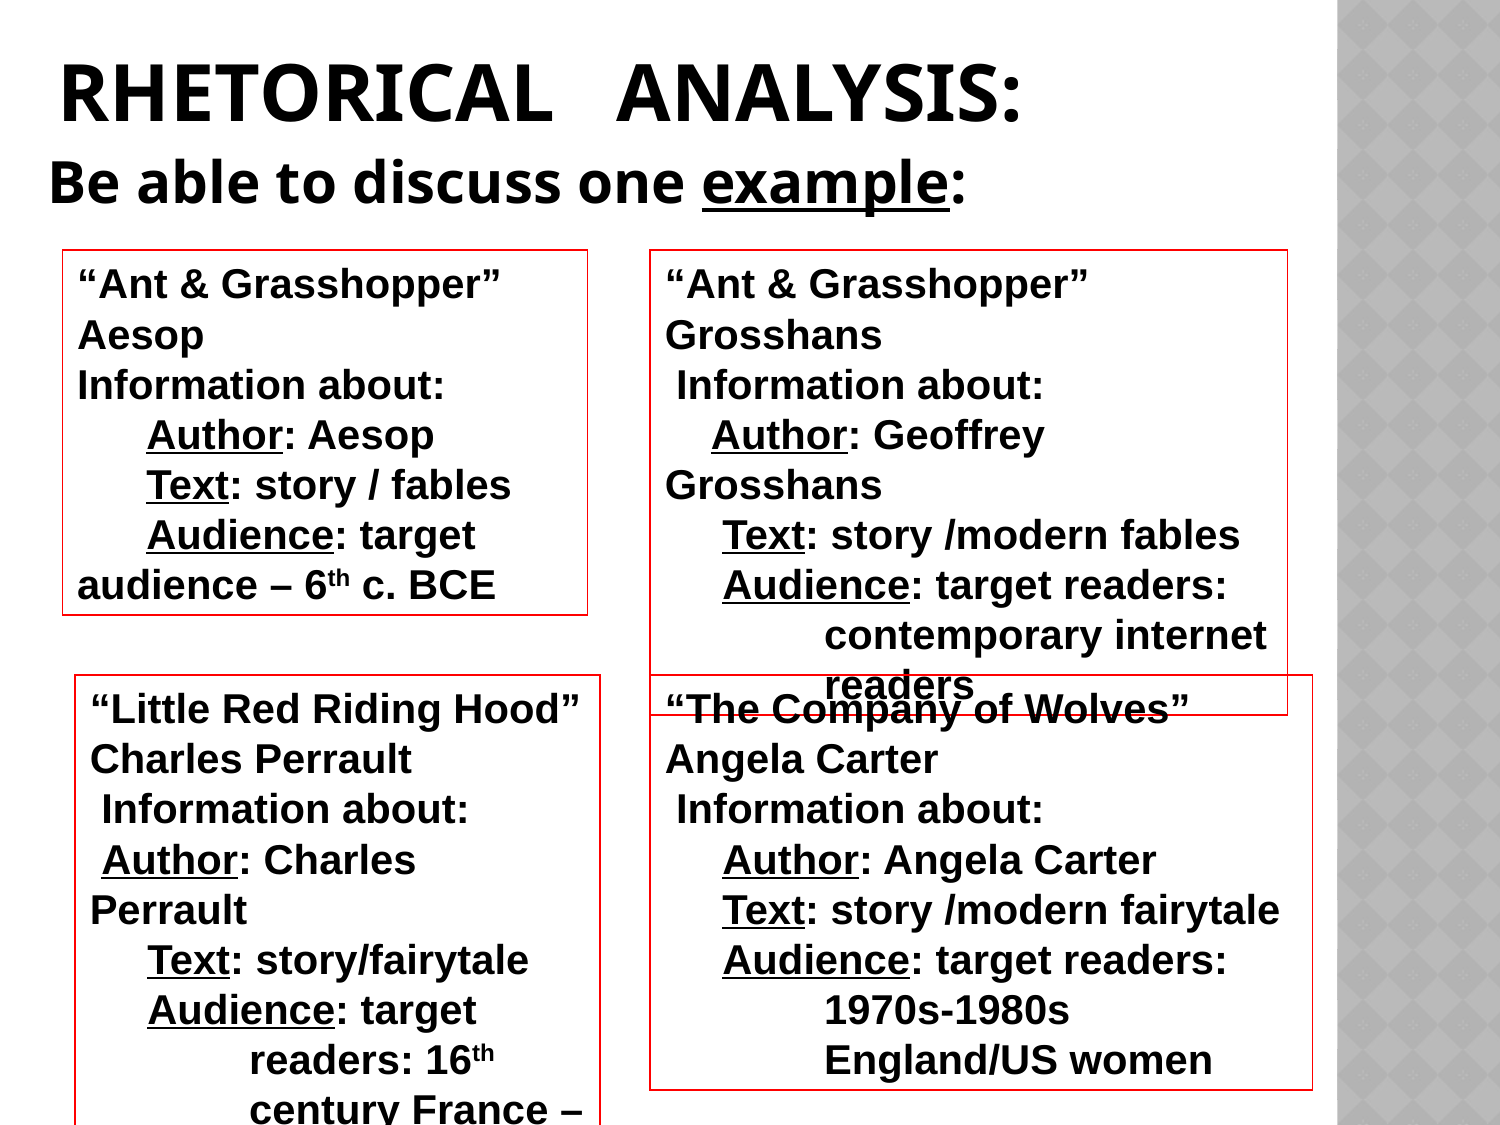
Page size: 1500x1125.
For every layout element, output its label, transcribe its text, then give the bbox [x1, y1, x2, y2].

text_box Be able to discuss one example: [33, 137, 1296, 363]
text_box “The Company of Wolves” Angela Carter Information about: Author: Angela Carter Text: story /modern fairytale Audience: target readers: 1970s-1980s England/US women [649, 674, 1313, 1090]
title Rhetorical analysis: [50, 24, 1238, 137]
text_box “Ant & Grasshopper” Grosshans Information about: Author: Geoffrey Grosshans Text: story /modern fables Audience: target readers: contemporary internet readers [650, 249, 1288, 674]
text_box “Ant & Grasshopper” Aesop Information about: Author: Aesop Text: story / fables Audience: target audience – 6th c. BCE [62, 249, 588, 615]
text_box “Little Red Riding Hood” Charles Perrault Information about: Author: Charles Perrault Text: story/fairytale Audience: target readers: 16th century France – nobility (rich) [74, 674, 600, 1125]
